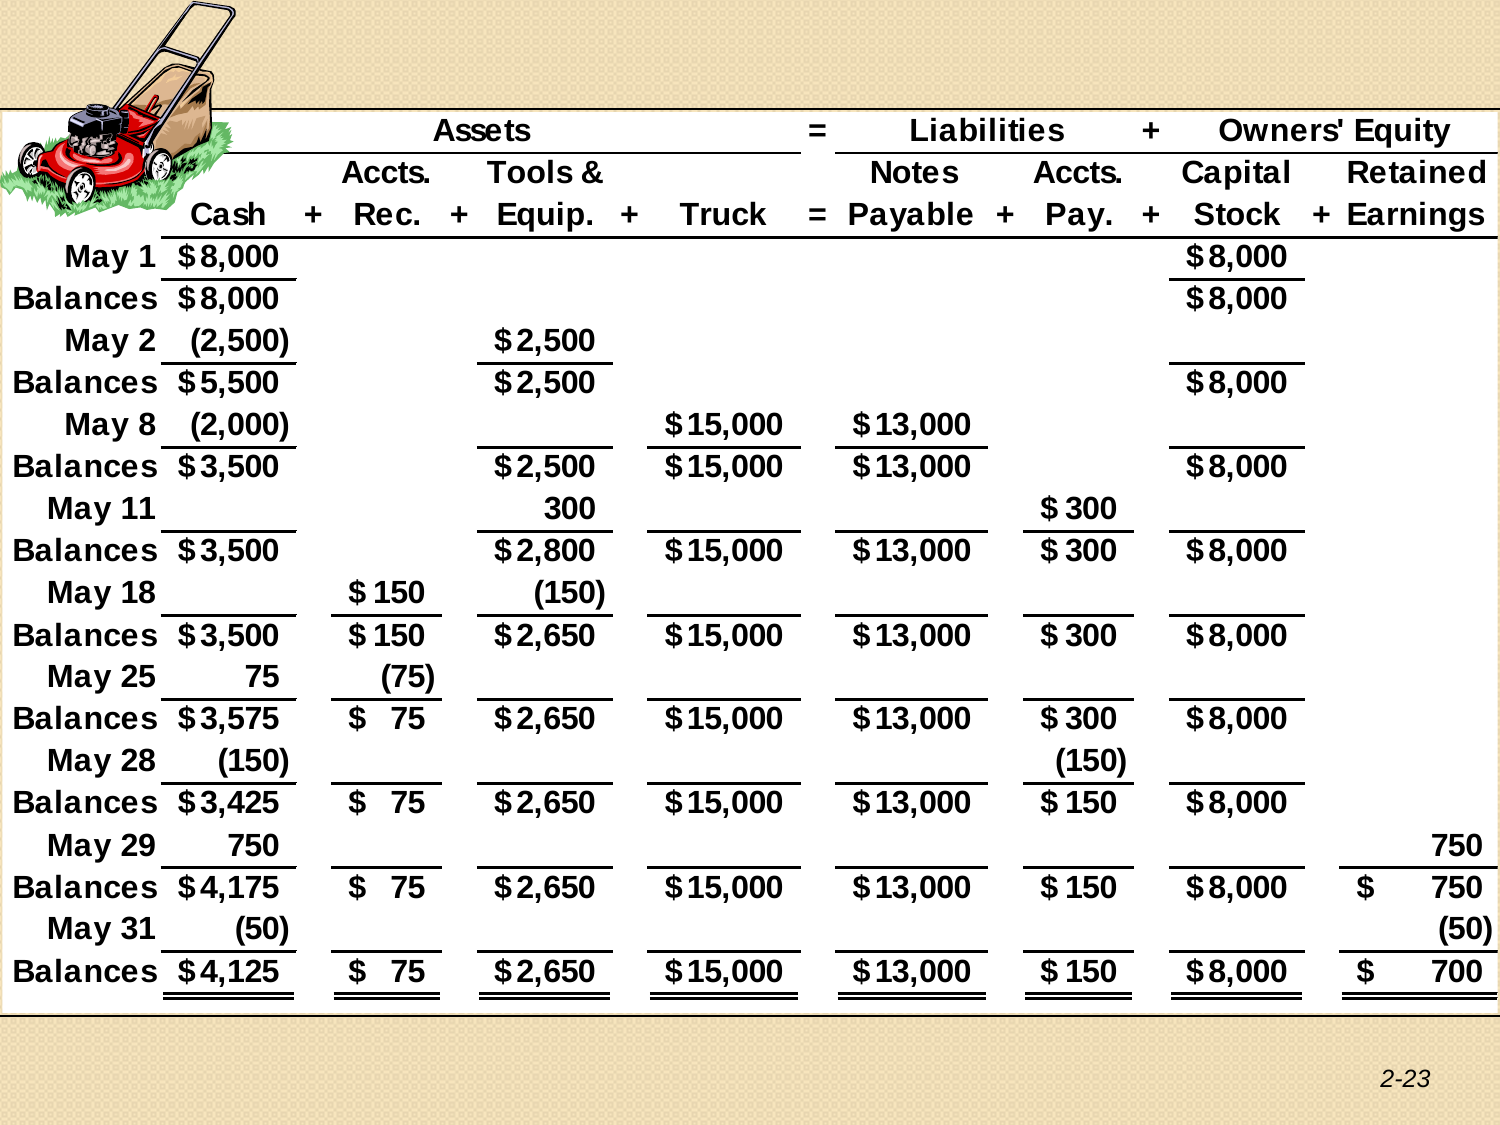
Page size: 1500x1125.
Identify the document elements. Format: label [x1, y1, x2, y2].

text_box [0, 109, 1500, 1016]
text_box [0, 0, 238, 220]
